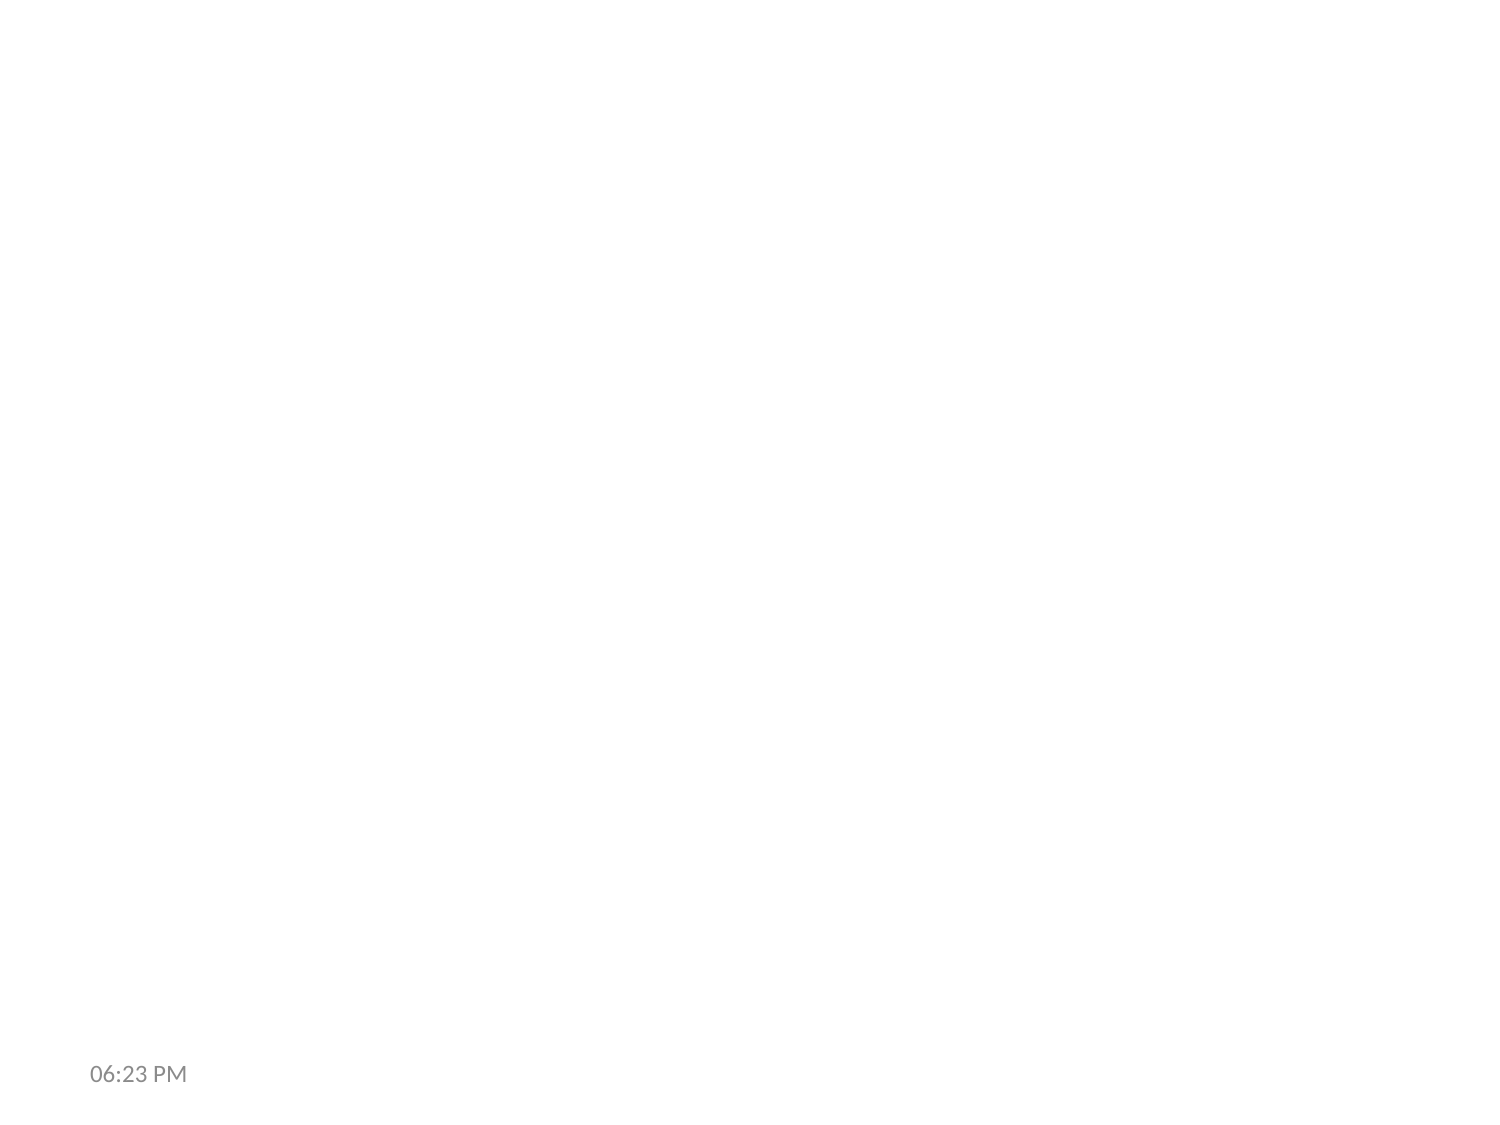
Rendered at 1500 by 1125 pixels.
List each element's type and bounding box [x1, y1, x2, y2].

slide_number [75, 1042, 425, 1103]
